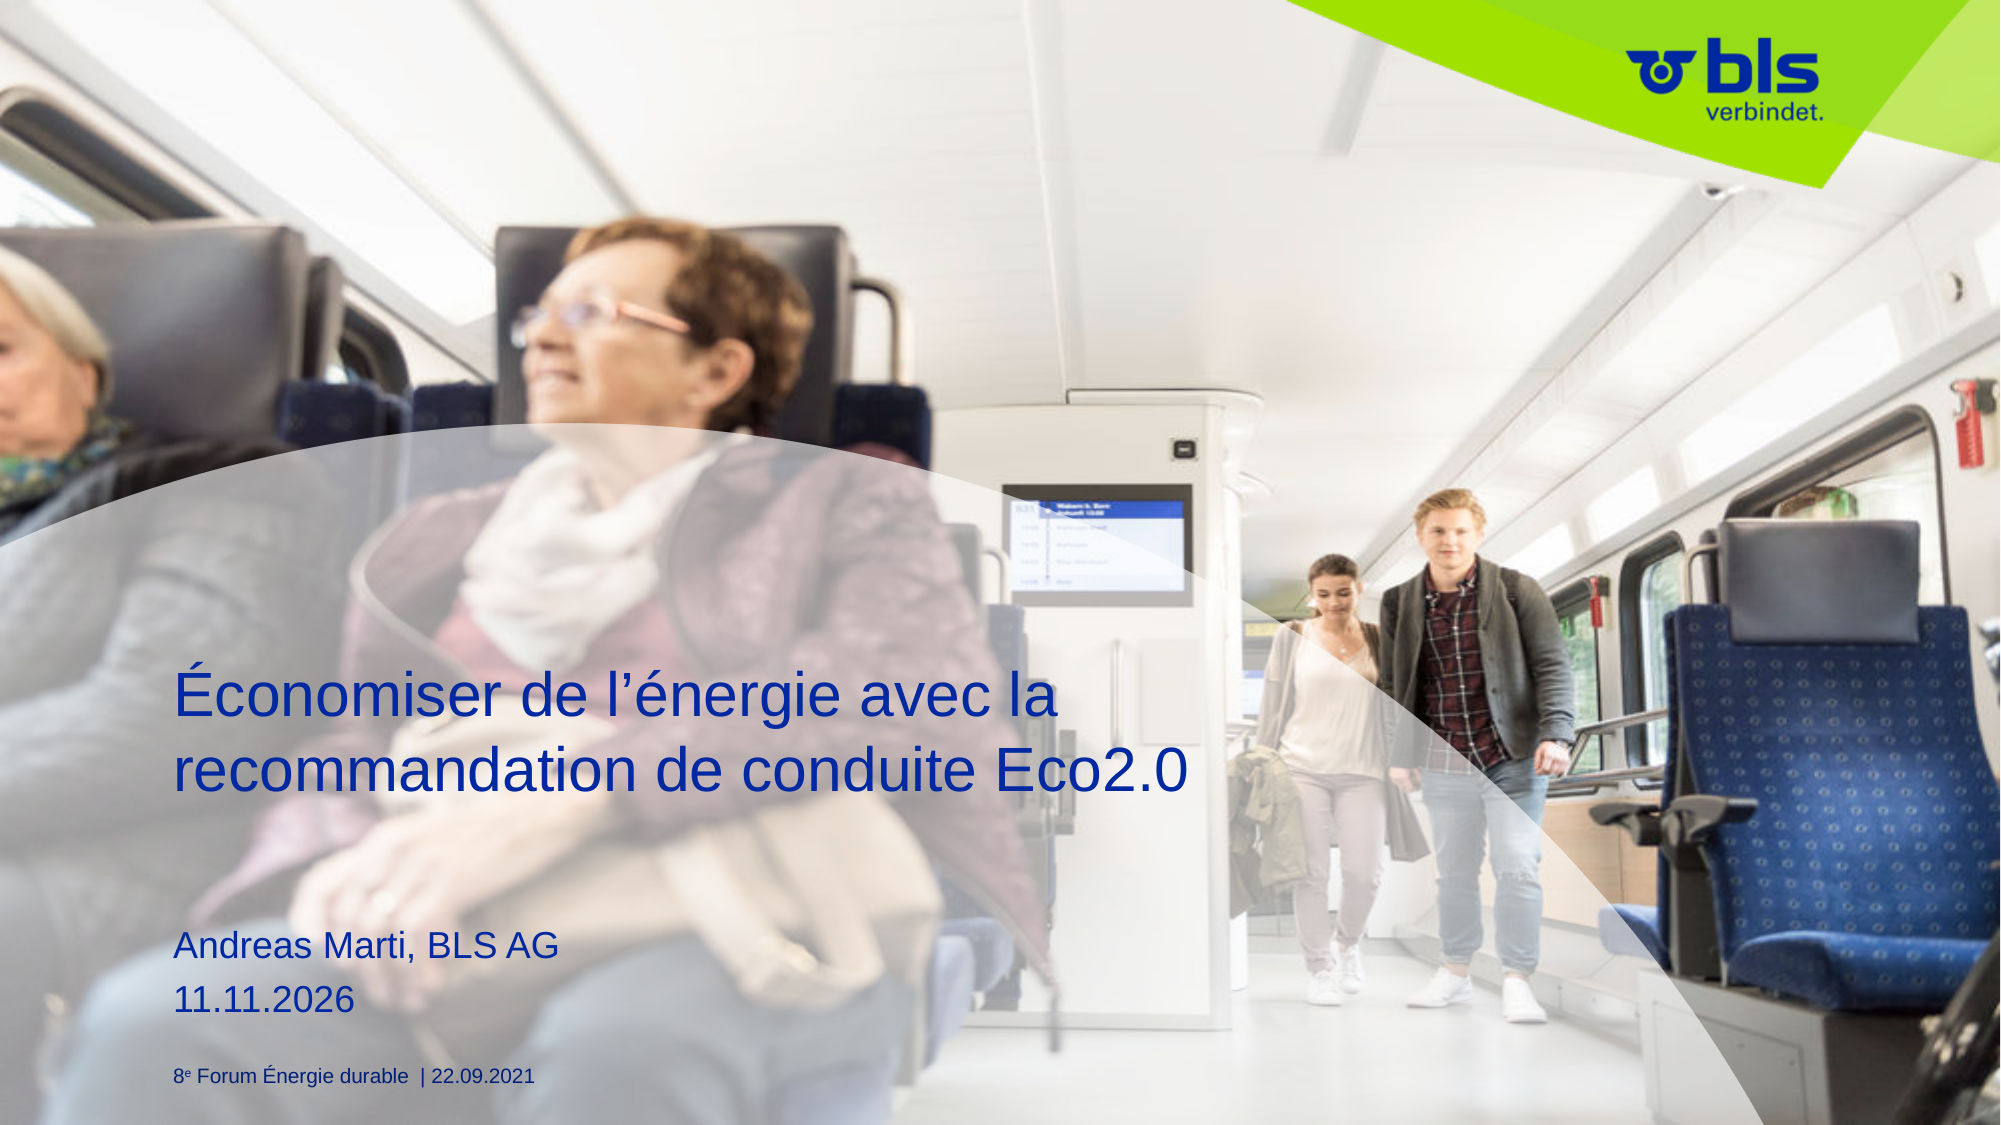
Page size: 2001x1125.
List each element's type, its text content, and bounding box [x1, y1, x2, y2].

picture [0, 0, 2001, 1125]
footer 8e Forum Énergie durable | 22.09.2021 [173, 1062, 807, 1091]
title Économiser de l’énergie avec la recommandation de conduite Eco2.0 [173, 653, 1262, 879]
subtitle Andreas Marti, BLS AG 21.09.2021 [173, 921, 1252, 1022]
